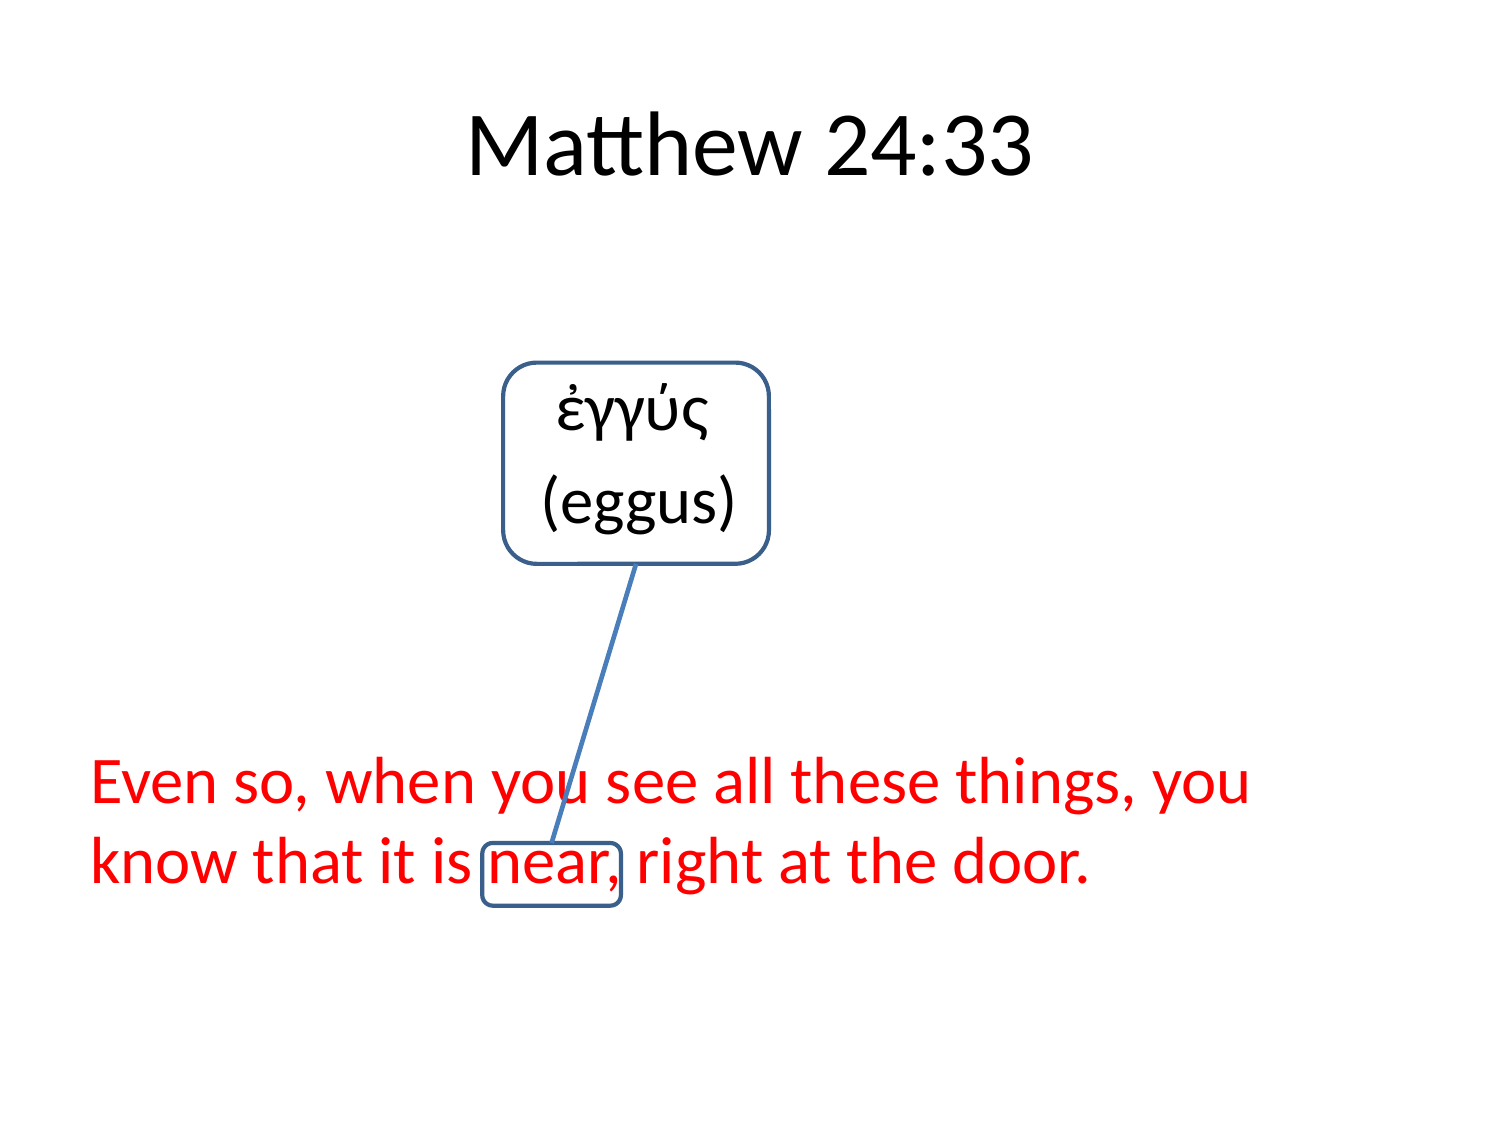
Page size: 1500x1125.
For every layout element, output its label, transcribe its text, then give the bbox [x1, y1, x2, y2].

title Matthew 24:33 [75, 45, 1425, 233]
text_box [501, 360, 772, 566]
list ἐγγύς (eggus) Even so, when you see all these things, you know that it is near, right at the door. [75, 262, 1425, 1005]
text_box [480, 840, 624, 908]
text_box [551, 563, 637, 844]
